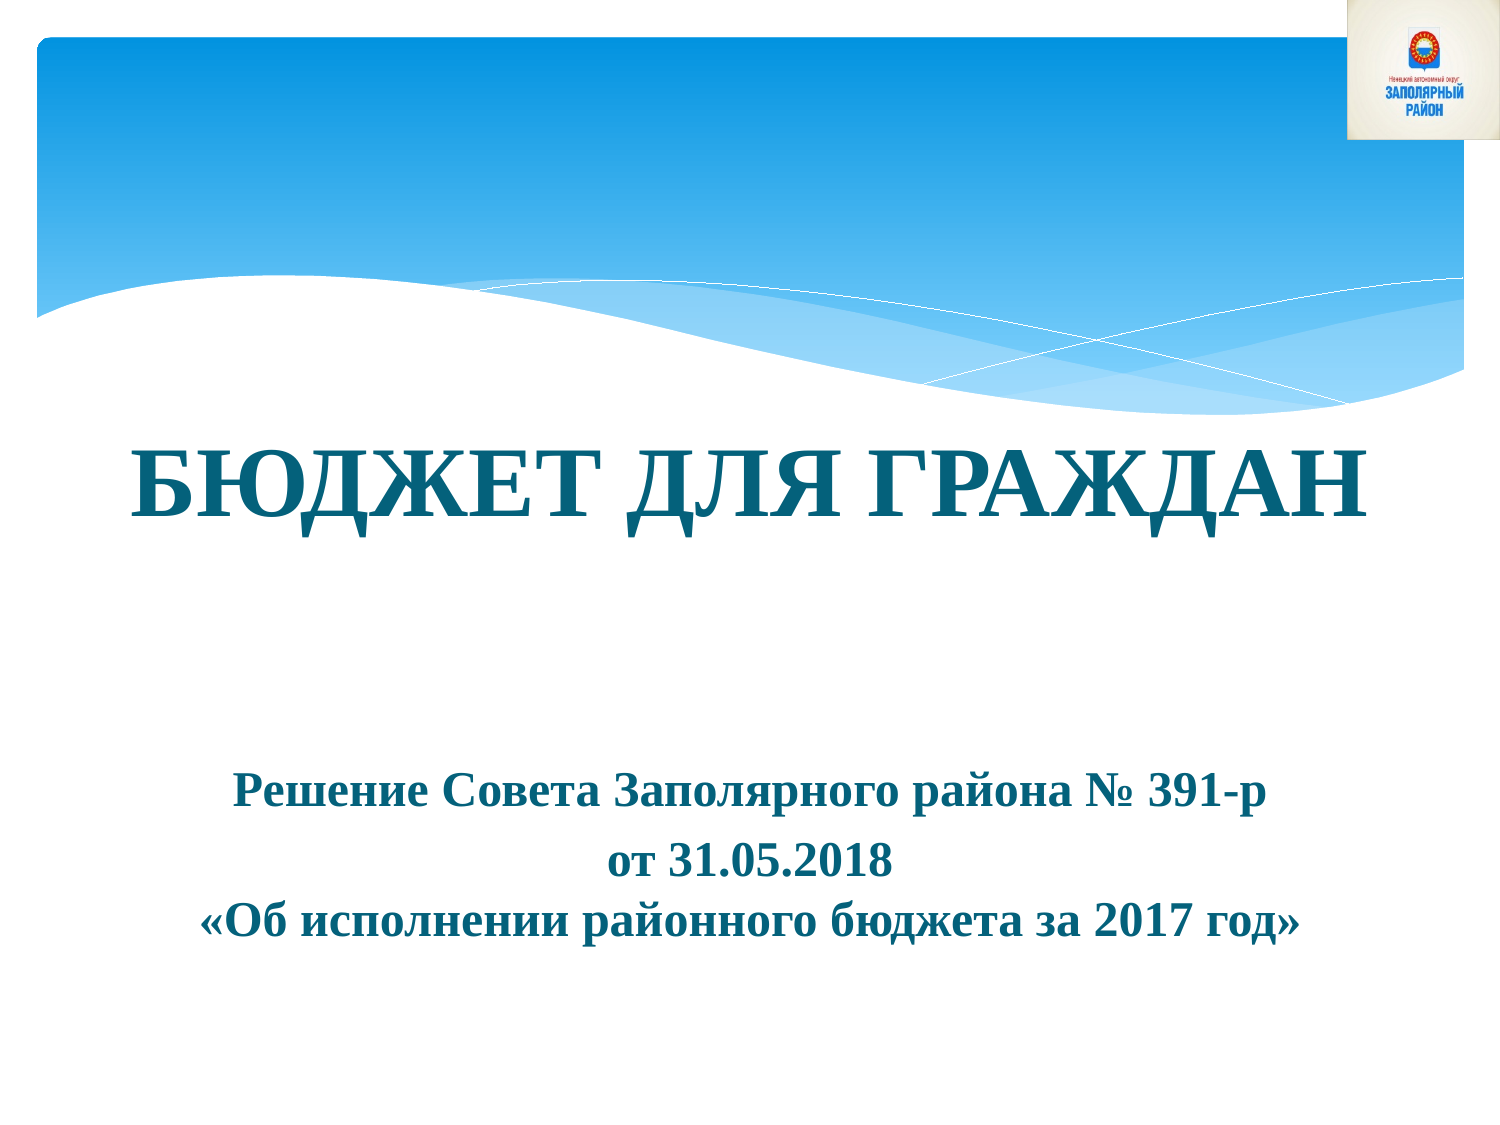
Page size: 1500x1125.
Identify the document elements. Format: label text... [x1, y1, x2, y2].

list БЮДЖЕТ ДЛЯ ГРАЖДАН Решение Совета Заполярного района № 391-р от 31.05.2018 «Об исполнении районного бюджета за 2017 год» [76, 408, 1424, 1071]
picture [1347, 0, 1500, 140]
